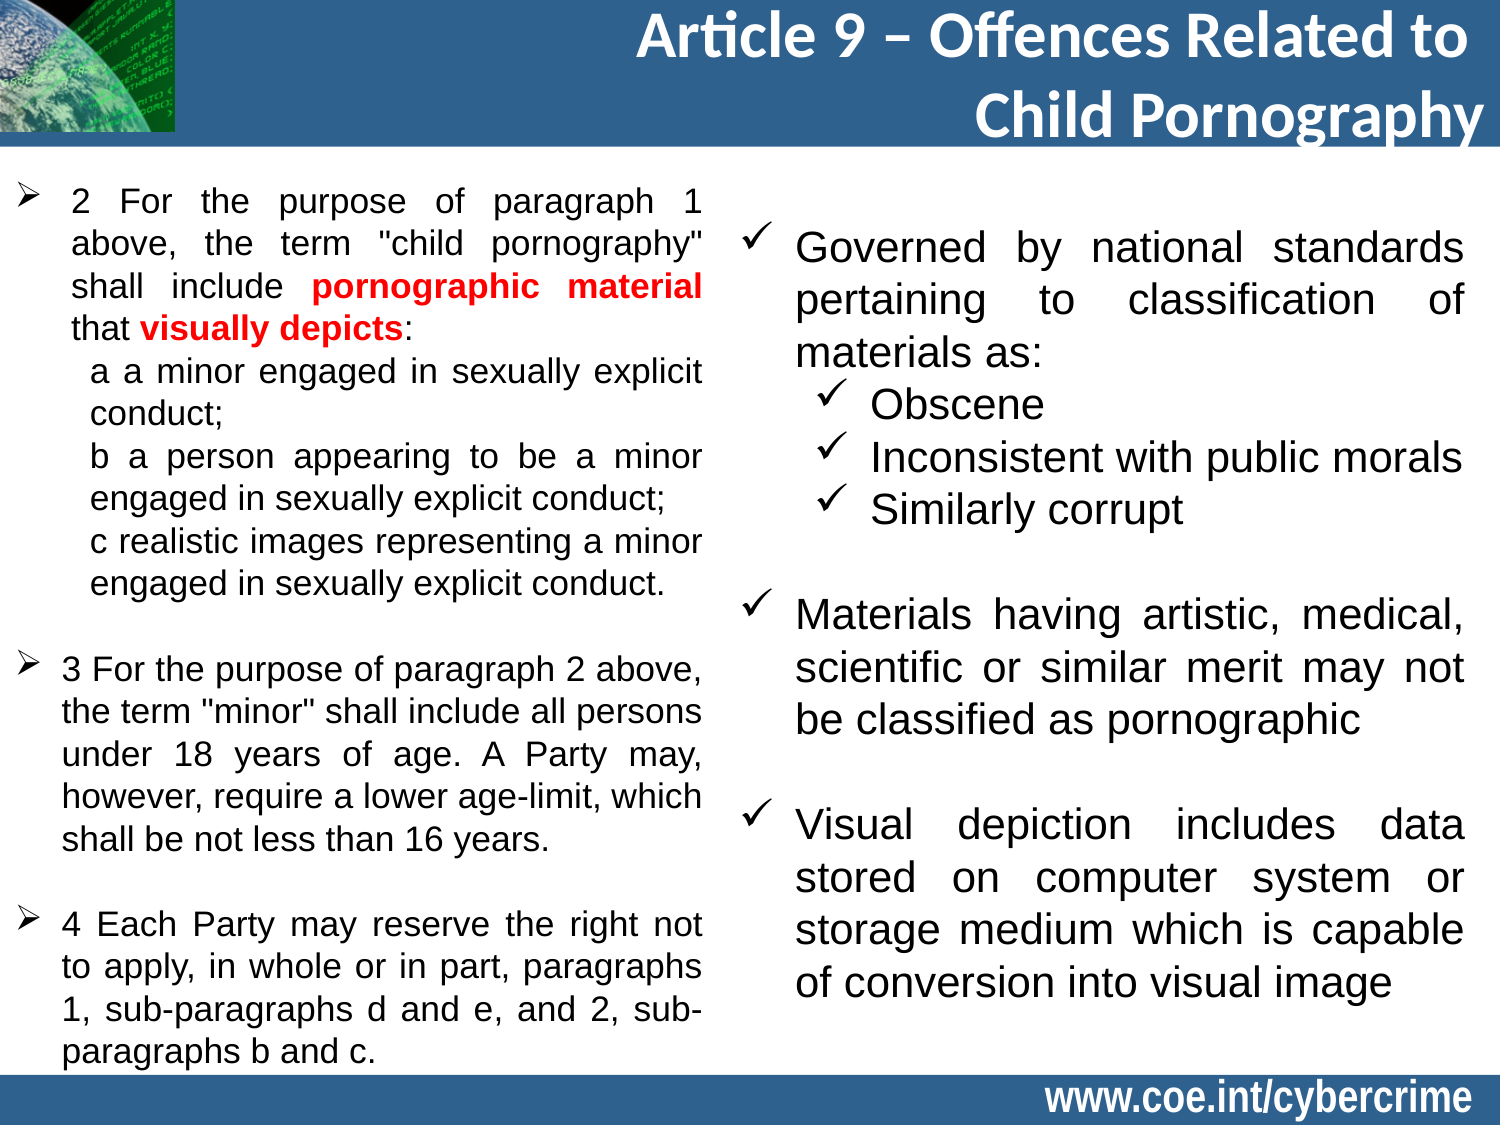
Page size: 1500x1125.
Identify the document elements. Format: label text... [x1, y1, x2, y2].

text_box www.coe.int/cybercrime [1030, 1059, 1500, 1125]
picture [0, 0, 175, 132]
text_box 2 For the purpose of paragraph 1 above, the term "child pornography" shall include pornographic material that visually depicts: a a minor engaged in sexually explicit conduct; b a person appearing to be a minor engaged in sexually explicit conduct; c realistic images representing a minor engaged in sexually explicit conduct. 3 For the purpose of paragraph 2 above, the term "minor" shall include all persons under 18 years of age. A Party may, however, require a lower age-limit, which shall be not less than 16 years. 4 Each Party may reserve the right not to apply, in whole or in part, paragraphs 1, sub-paragraphs d and e, and 2, sub-paragraphs b and c. [0, 170, 718, 1079]
text_box Governed by national standards pertaining to classification of materials as: Obscene Inconsistent with public morals Similarly corrupt Materials having artistic, medical, scientific or similar merit may not be classified as pornographic Visual depiction includes data stored on computer system or storage medium which is capable of conversion into visual image [724, 211, 1480, 1014]
text_box Article 9 – Offences Related to Child Pornography [0, 0, 1500, 149]
text_box [0, 1073, 1030, 1125]
